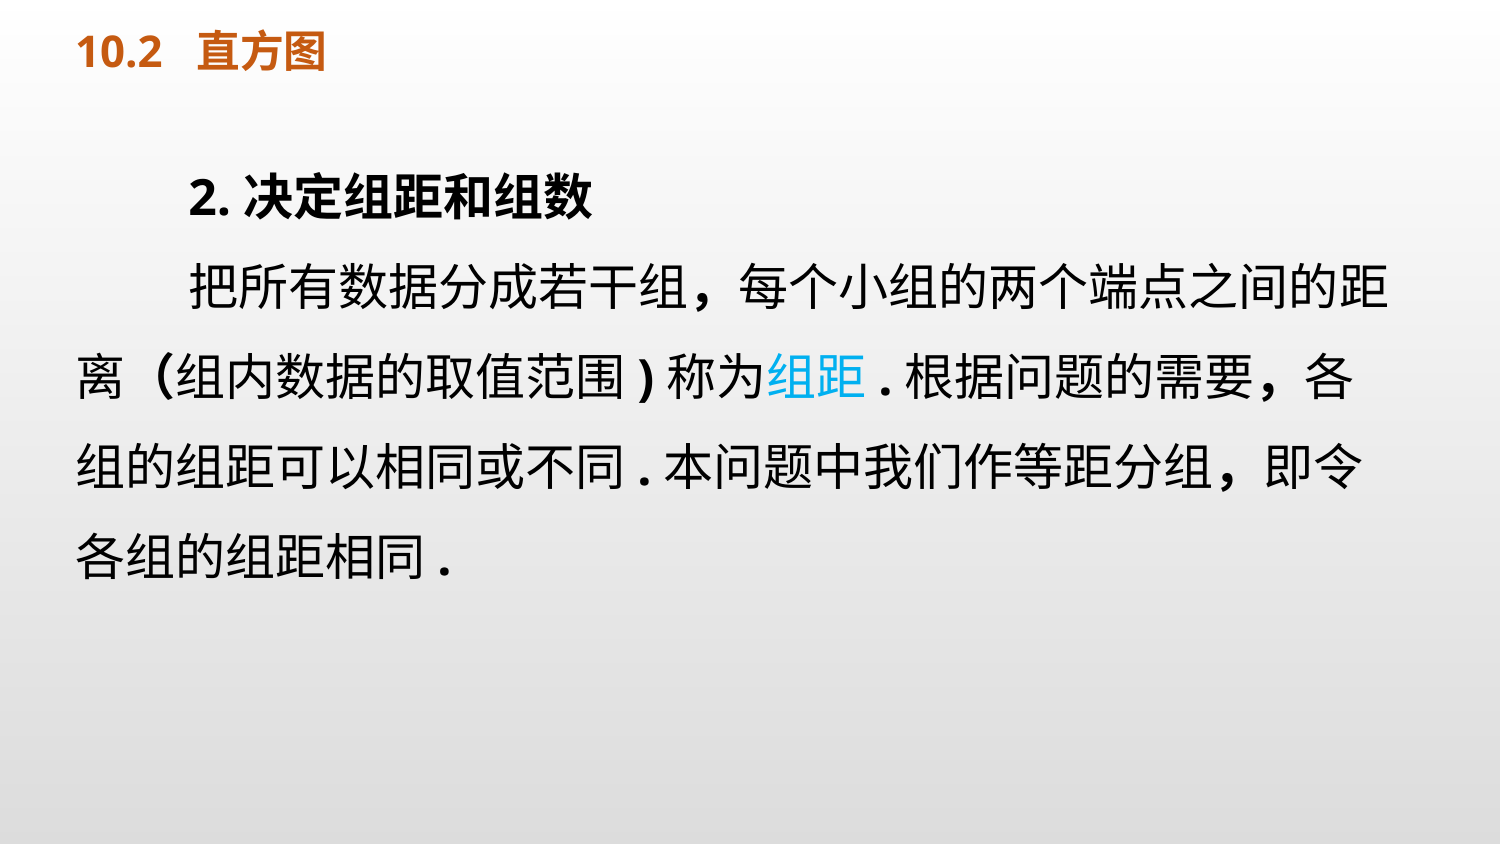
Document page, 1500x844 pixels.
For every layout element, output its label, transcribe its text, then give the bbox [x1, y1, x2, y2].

text_box 2.决定组距和组数 把所有数据分成若干组，每个小组的两个端点之间的距离（组内数据的取值范围)称为组距.根据问题的需要，各组的组距可以相同或不同.本问题中我们作等距分组，即令各组的组距相同. [64, 130, 1410, 799]
text_box 10.2 直方图 [64, 17, 1272, 82]
text_box [64, 120, 1453, 222]
